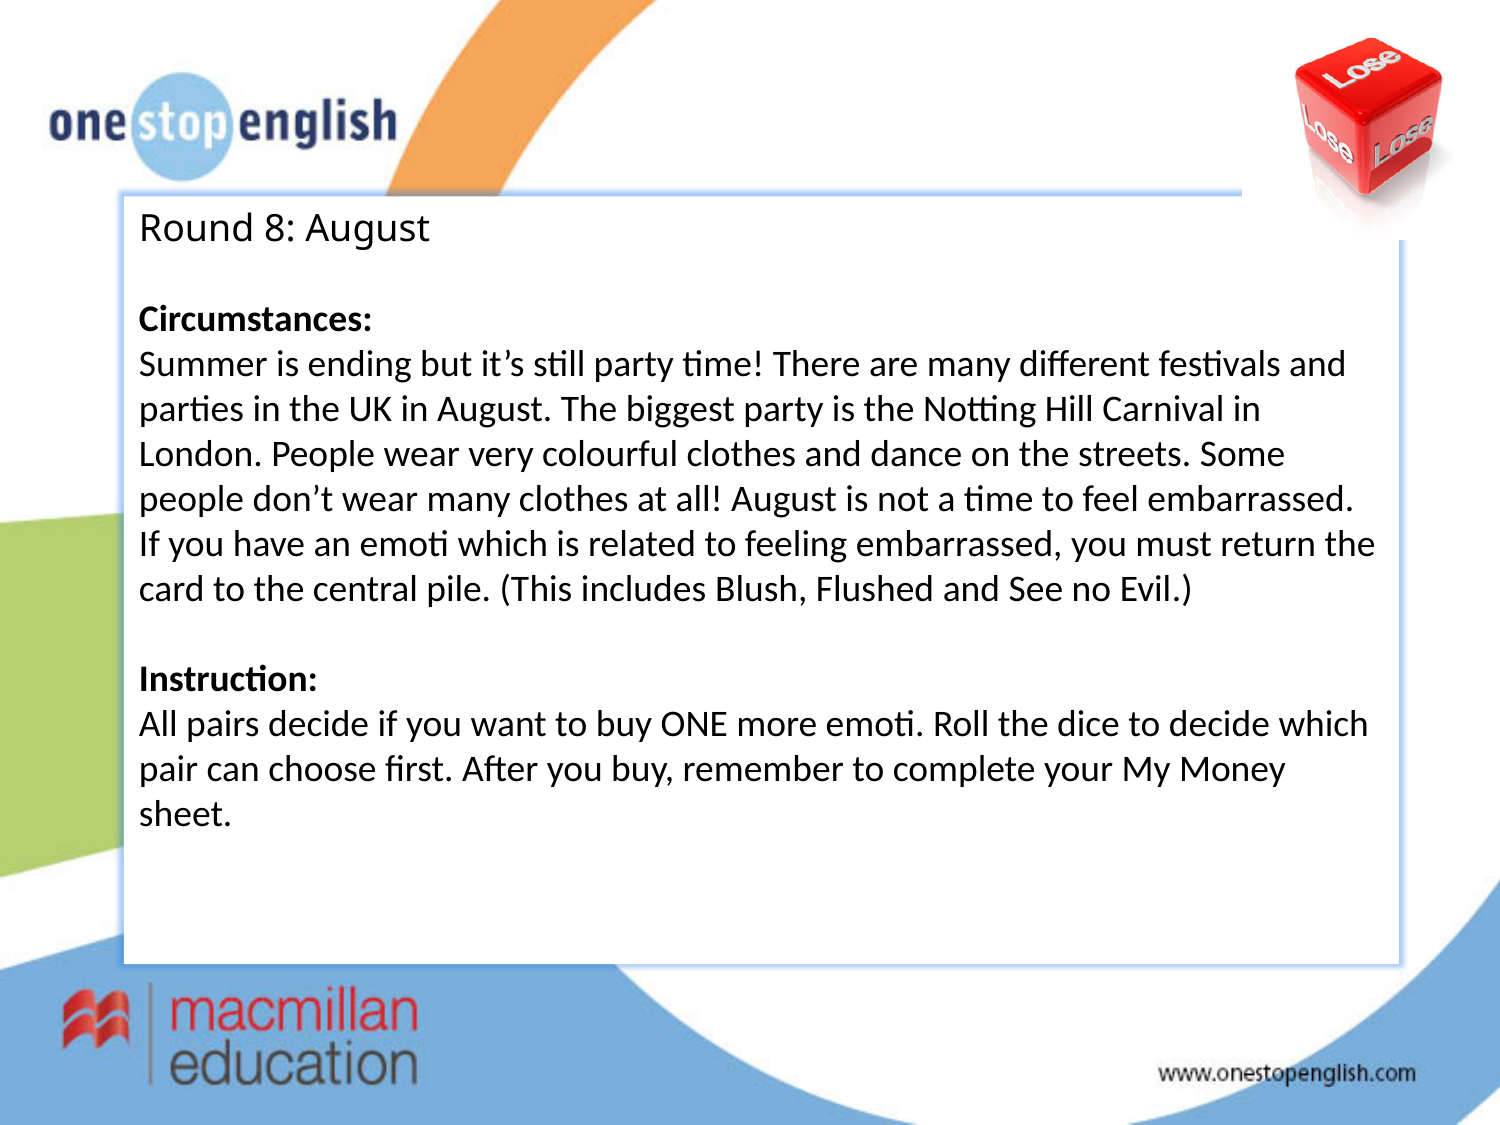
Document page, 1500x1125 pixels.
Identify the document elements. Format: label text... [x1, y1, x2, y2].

picture [0, 0, 1500, 1125]
text_box Round 8: August Circumstances: Summer is ending but it’s still party time! There are many different festivals and parties in the UK in August. The biggest party is the Notting Hill Carnival in London. People wear very colourful clothes and dance on the streets. Some people don’t wear many clothes at all! August is not a time to feel embarrassed. If you have an emoti which is related to feeling embarrassed, you must return the card to the central pile. (This includes Blush, Flushed and See no Evil.) Instruction: All pairs decide if you want to buy ONE more emoti. Roll the dice to decide which pair can choose first. After you buy, remember to complete your My Money sheet. [123, 196, 1399, 965]
